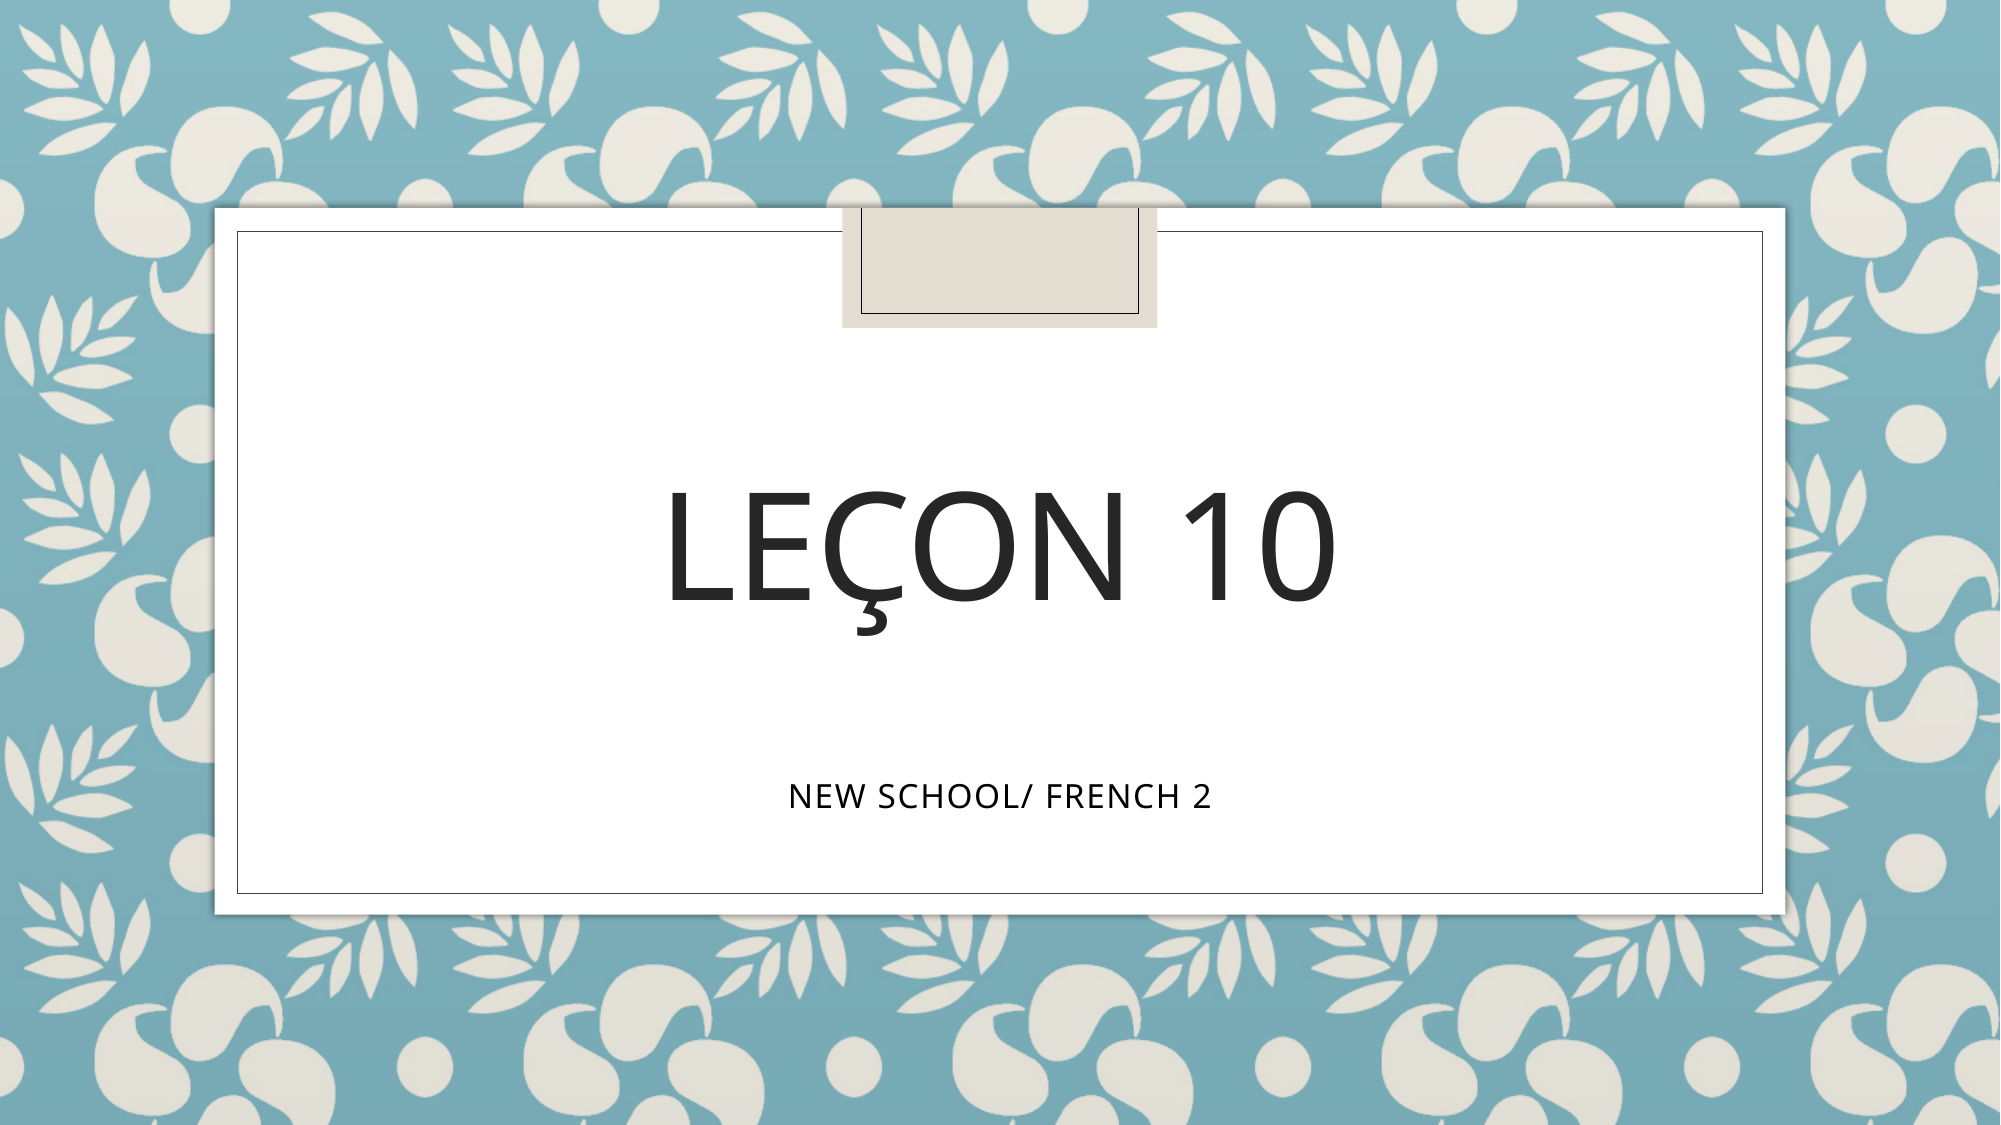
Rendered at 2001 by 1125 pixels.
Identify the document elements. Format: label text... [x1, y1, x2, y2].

subtitle NEW SCHOOL/ FRENCH 2 [256, 768, 1745, 844]
title Leçon 10 [256, 343, 1744, 768]
